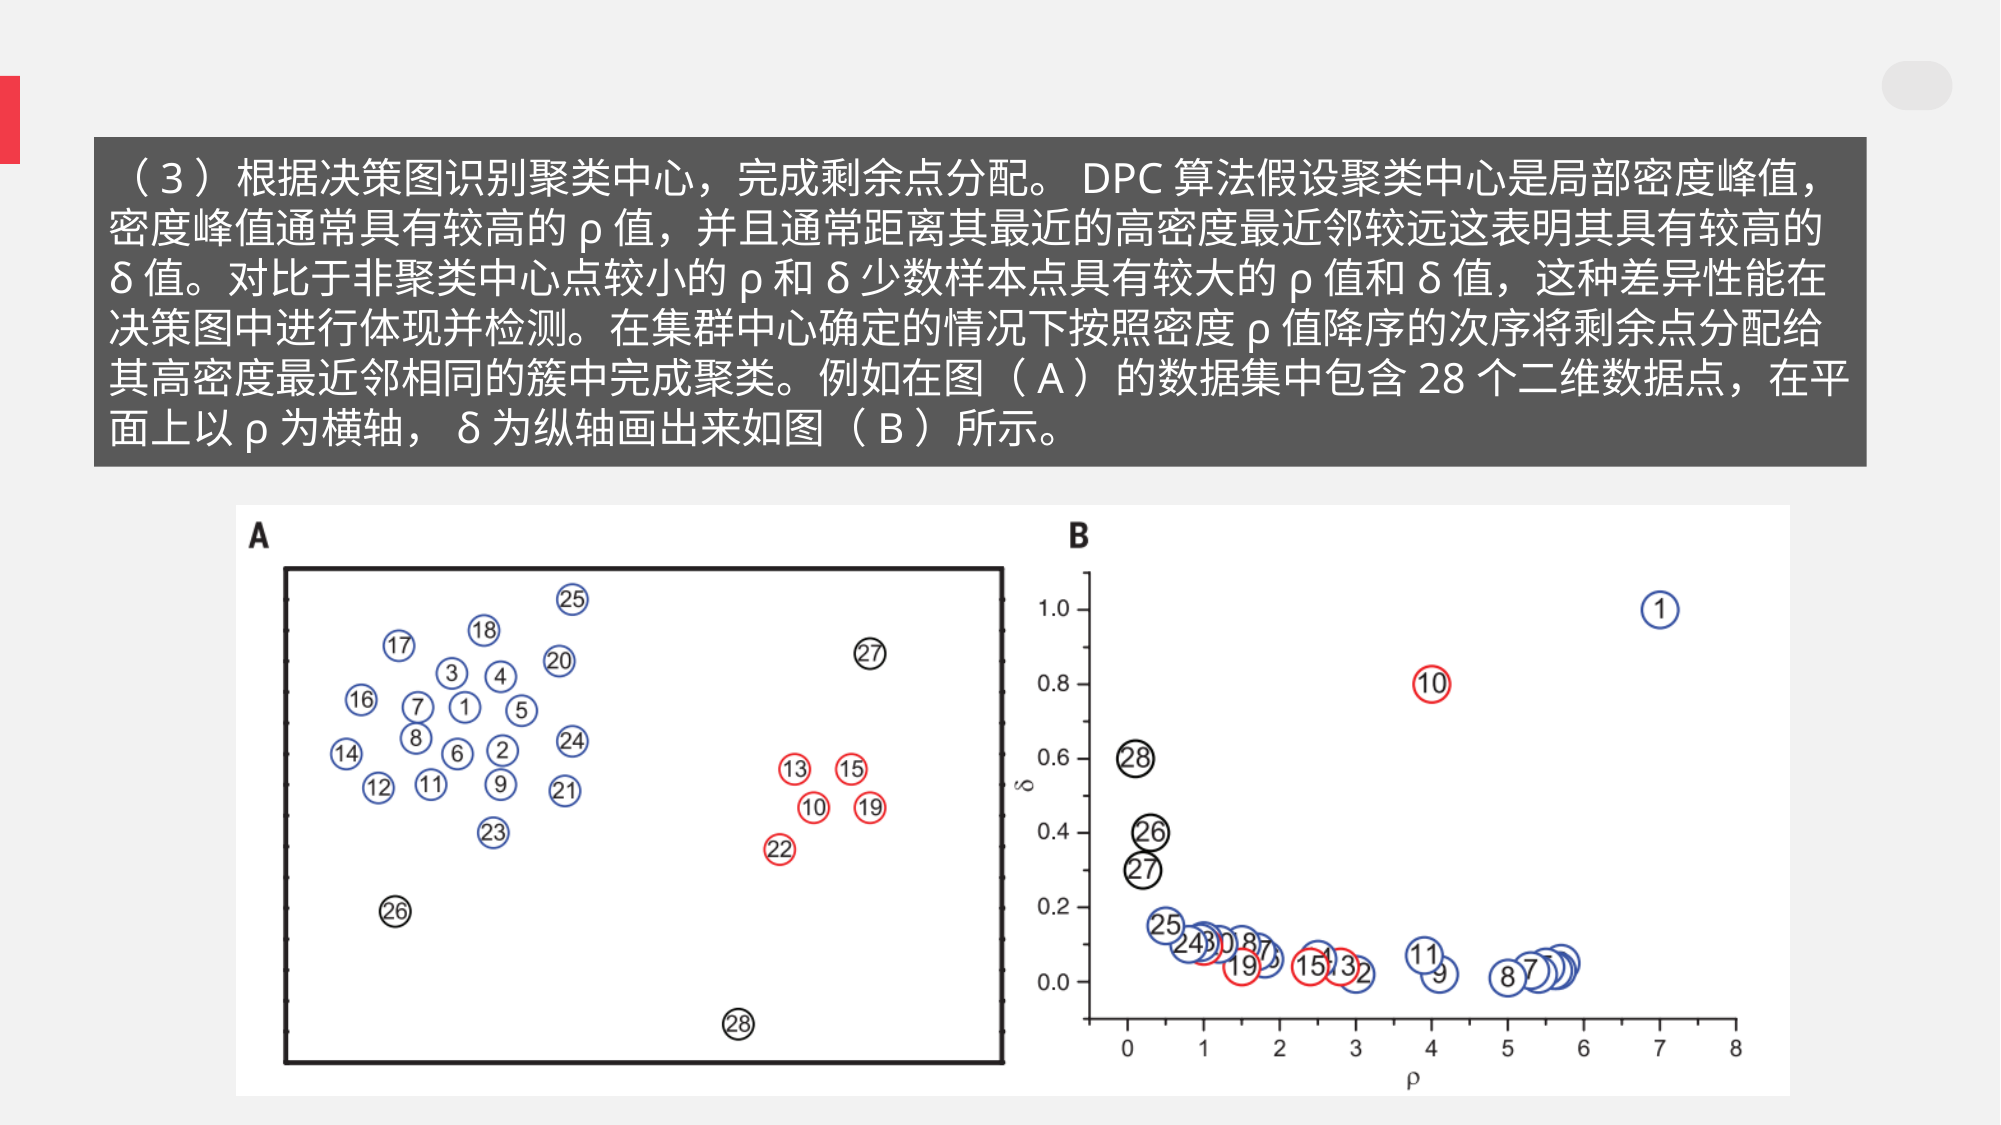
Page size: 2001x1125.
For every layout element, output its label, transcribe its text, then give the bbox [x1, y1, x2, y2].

text_box （3）根据决策图识别聚类中心，完成剩余点分配。DPC算法假设聚类中心是局部密度峰值，密度峰值通常具有较高的ρ值，并且通常距离其最近的高密度最近邻较远这表明其具有较高的δ值。对比于非聚类中心点较小的ρ和δ少数样本点具有较大的ρ值和δ值，这种差异性能在决策图中进行体现并检测。在集群中心确定的情况下按照密度ρ值降序的次序将剩余点分配给其高密度最近邻相同的簇中完成聚类。例如在图（A）的数据集中包含28个二维数据点，在平面上以ρ为横轴，δ为纵轴画出来如图（B）所示。 [93, 136, 1868, 468]
picture [236, 505, 1790, 1096]
